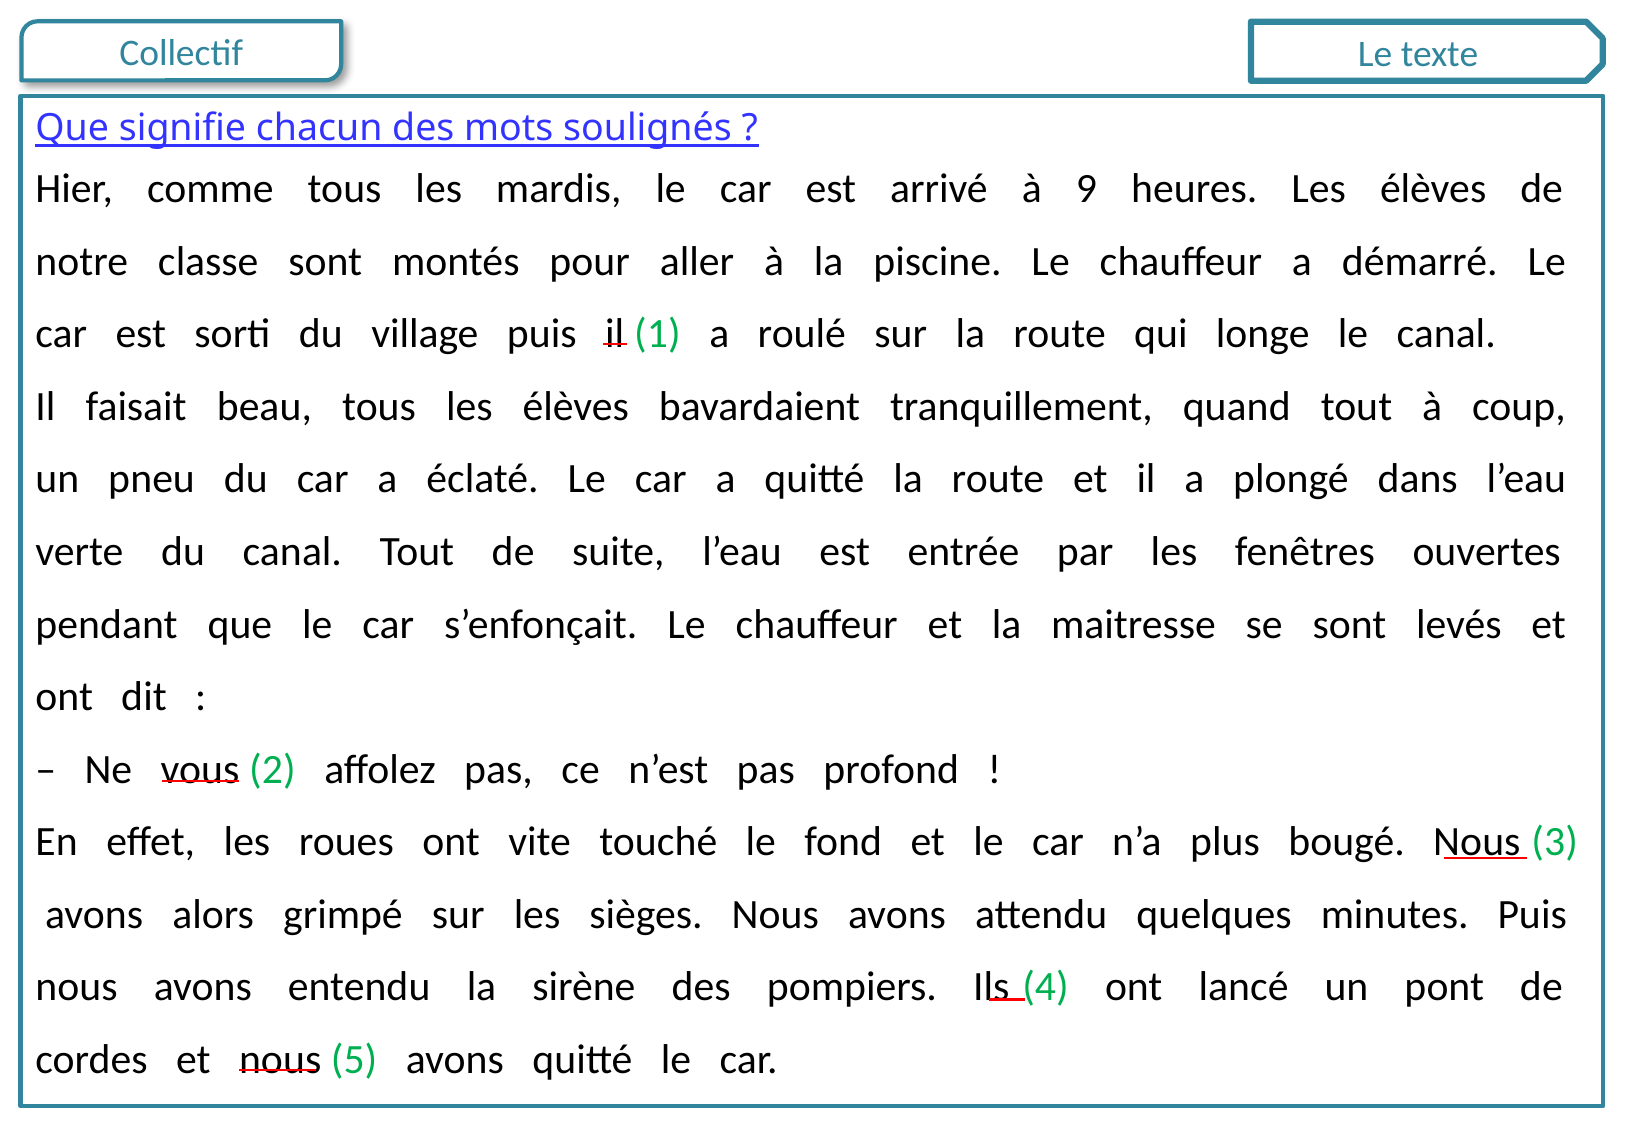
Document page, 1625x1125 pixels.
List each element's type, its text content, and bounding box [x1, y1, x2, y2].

list Hier, comme tous les mardis, le car est arrivé à 9 heures. Les élèves de notre classe sont montés pour aller à la piscine. Le chauffeur a démarré. Le car est sorti du village puis il (1) a roulé sur la route qui longe le canal. Il faisait beau, tous les élèves bavardaient tranquillement, quand tout à coup, un pneu du car a éclaté. Le car a quitté la route et il a plongé dans l’eau verte du canal. Tout de suite, l’eau est entrée par les fenêtres ouvertes pendant que le car s’enfonçait. Le chauffeur et la maitresse se sont levés et ont dit : – Ne vous (2) affolez pas, ce n’est pas profond ! En effet, les roues ont vite touché le fond et le car n’a plus bougé. Nous (3) avons alors grimpé sur les sièges. Nous avons attendu quelques minutes. Puis nous avons entendu la sirène des pompiers. Ils (4) ont lancé un pont de cordes et nous (5) avons quitté le car. [20, 131, 1603, 1053]
list Que signifie chacun des mots soulignés ? [18, 94, 1605, 1108]
list Le texte [1251, 21, 1585, 81]
